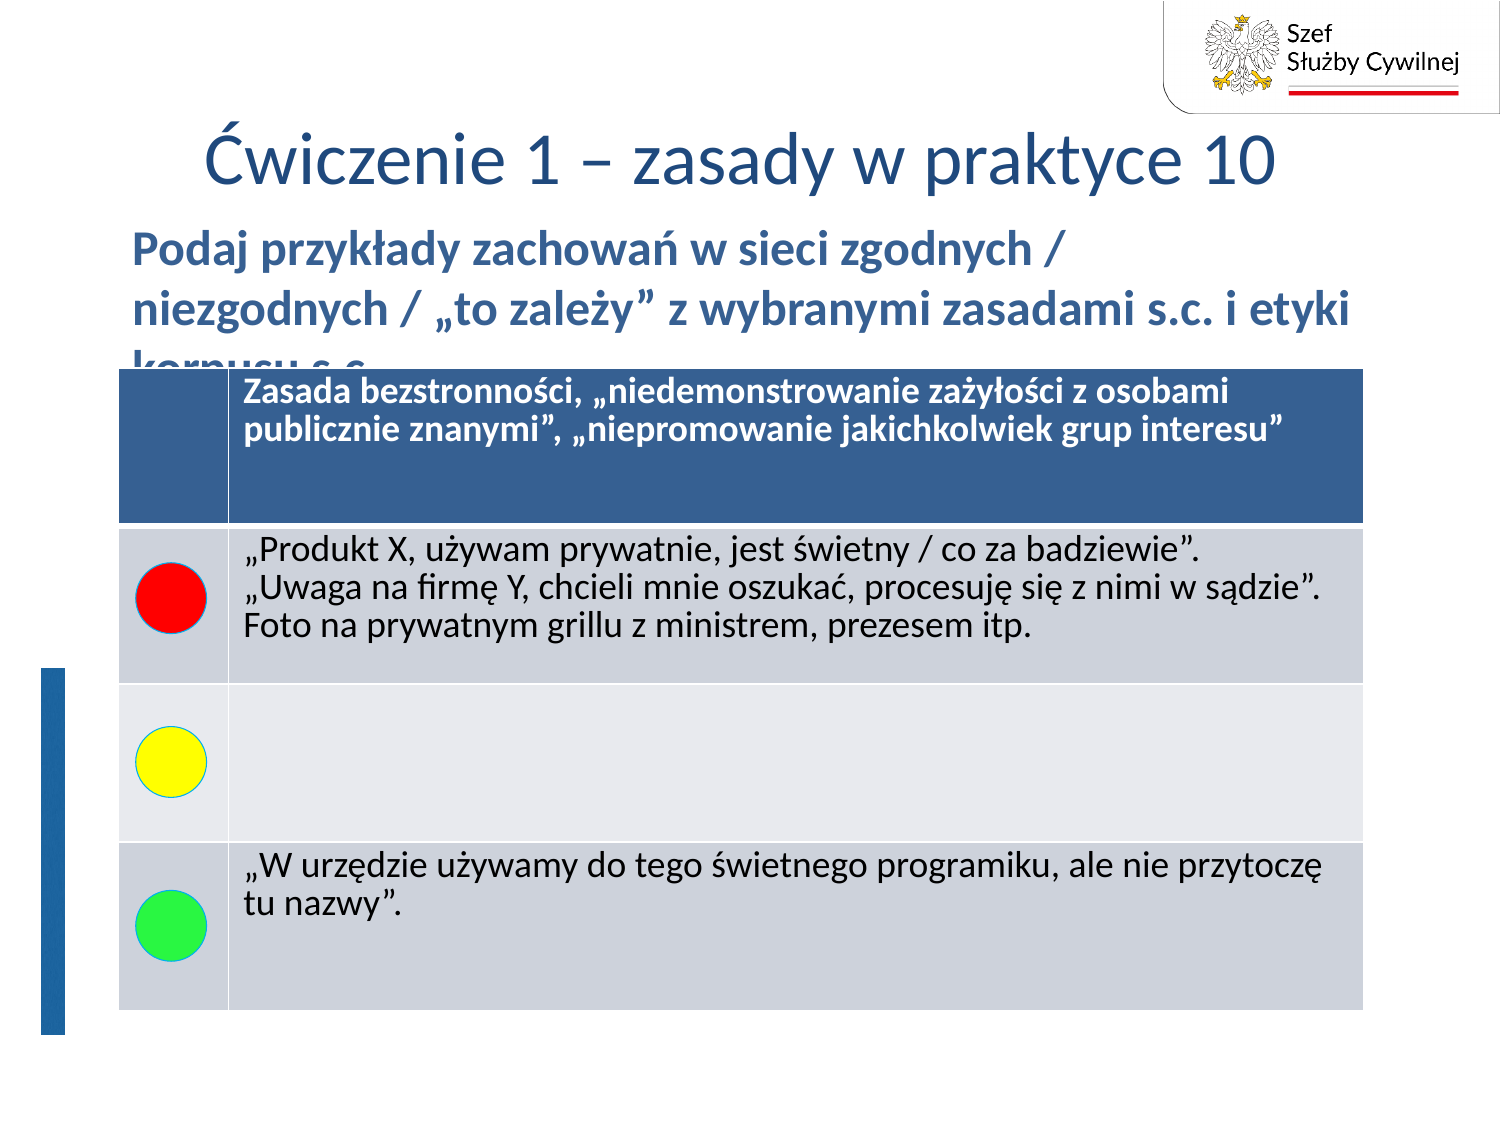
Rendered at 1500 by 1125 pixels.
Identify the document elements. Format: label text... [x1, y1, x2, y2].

picture [1163, 0, 1500, 114]
text_box [133, 724, 209, 800]
picture [41, 668, 65, 1035]
table_header Zasada bezstronności, „niedemonstrowanie zażyłości z osobami publicznie znanymi”, „niepromowanie jakichkolwiek grup interesu” [229, 369, 1363, 523]
table_cell [119, 529, 228, 683]
table_cell „Produkt X, używam prywatnie, jest świetny / co za badziewie”. „Uwaga na firmę Y, chcieli mnie oszukać, procesuję się z nimi w sądzie”. Foto na prywatnym grillu z ministrem, prezesem itp. [229, 529, 1363, 683]
table_cell [229, 685, 1363, 841]
text_box [133, 888, 209, 964]
text_box [133, 560, 209, 636]
table_cell [119, 685, 228, 841]
table_cell [119, 843, 228, 1010]
table_header [119, 369, 228, 523]
text_box Podaj przykłady zachowań w sieci zgodnych / niezgodnych / „to zależy” z wybranymi zasadami s.c. i etyki korpusu s.c. [117, 208, 1382, 403]
table_cell „W urzędzie używamy do tego świetnego programiku, ale nie przytoczę tu nazwy”. [229, 843, 1363, 1010]
title Ćwiczenie 1 – zasady w praktyce 10 [91, 102, 1391, 227]
